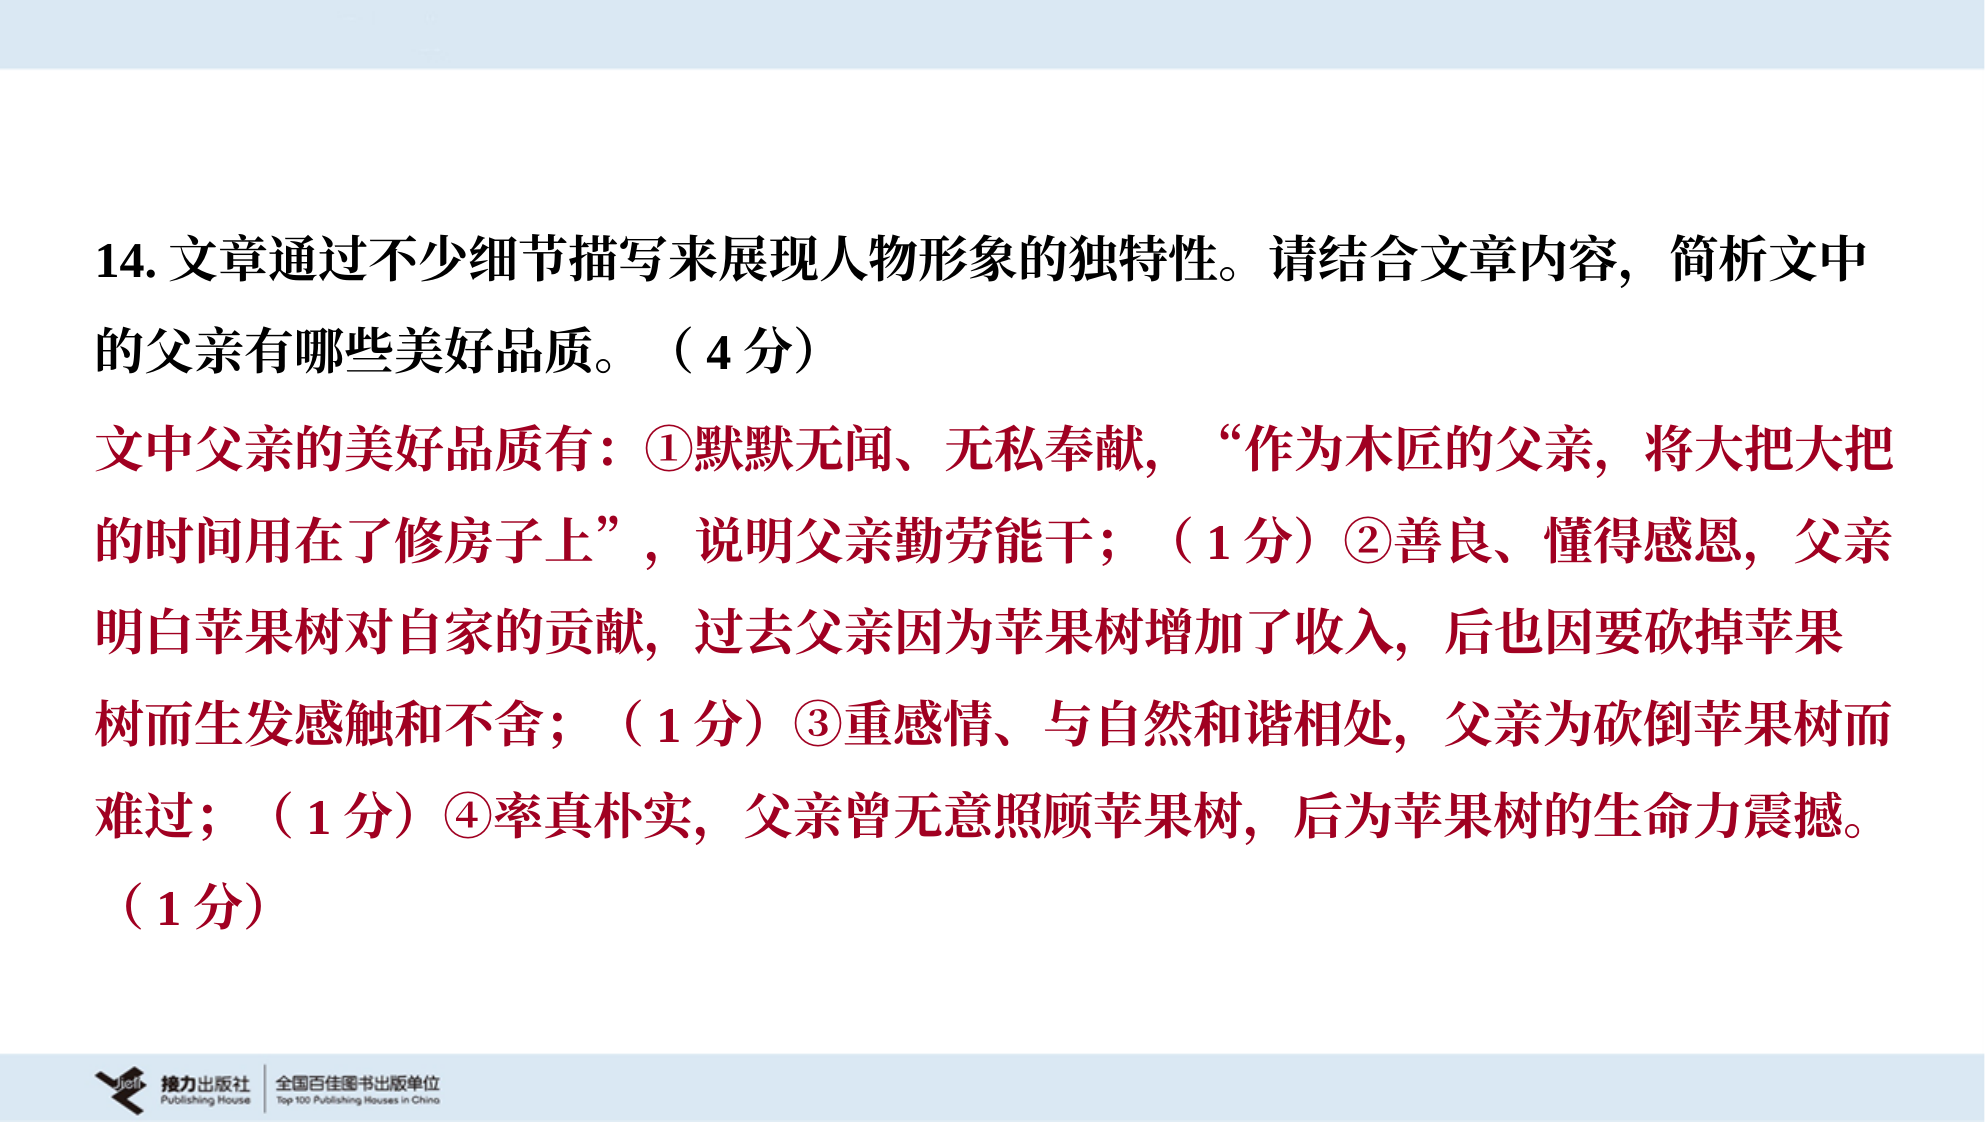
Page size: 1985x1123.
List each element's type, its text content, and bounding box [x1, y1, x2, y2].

text_box 文中父亲的美好品质有：①默默无闻、无私奉献，“作为木匠的父亲，将大把大把 的时间用在了修房子上”，说明父亲勤劳能干；（1分）②善良、懂得感恩，父亲 明白苹果树对自家的贡献，过去父亲因为苹果树增加了收入，后也因要砍掉苹果 树而生发感触和不舍；（1分）③重感情、与自然和谐相处，父亲为砍倒苹果树而 难过；（1分）④率真朴实，父亲曾无意照顾苹果树，后为苹果树的生命力震撼。 （1分） [94, 385, 1892, 936]
picture [0, 0, 1985, 1122]
text_box 14.文章通过不少细节描写来展现人物形象的独特性。请结合文章内容，简析文中 的父亲有哪些美好品质。（4分） [94, 196, 1892, 380]
